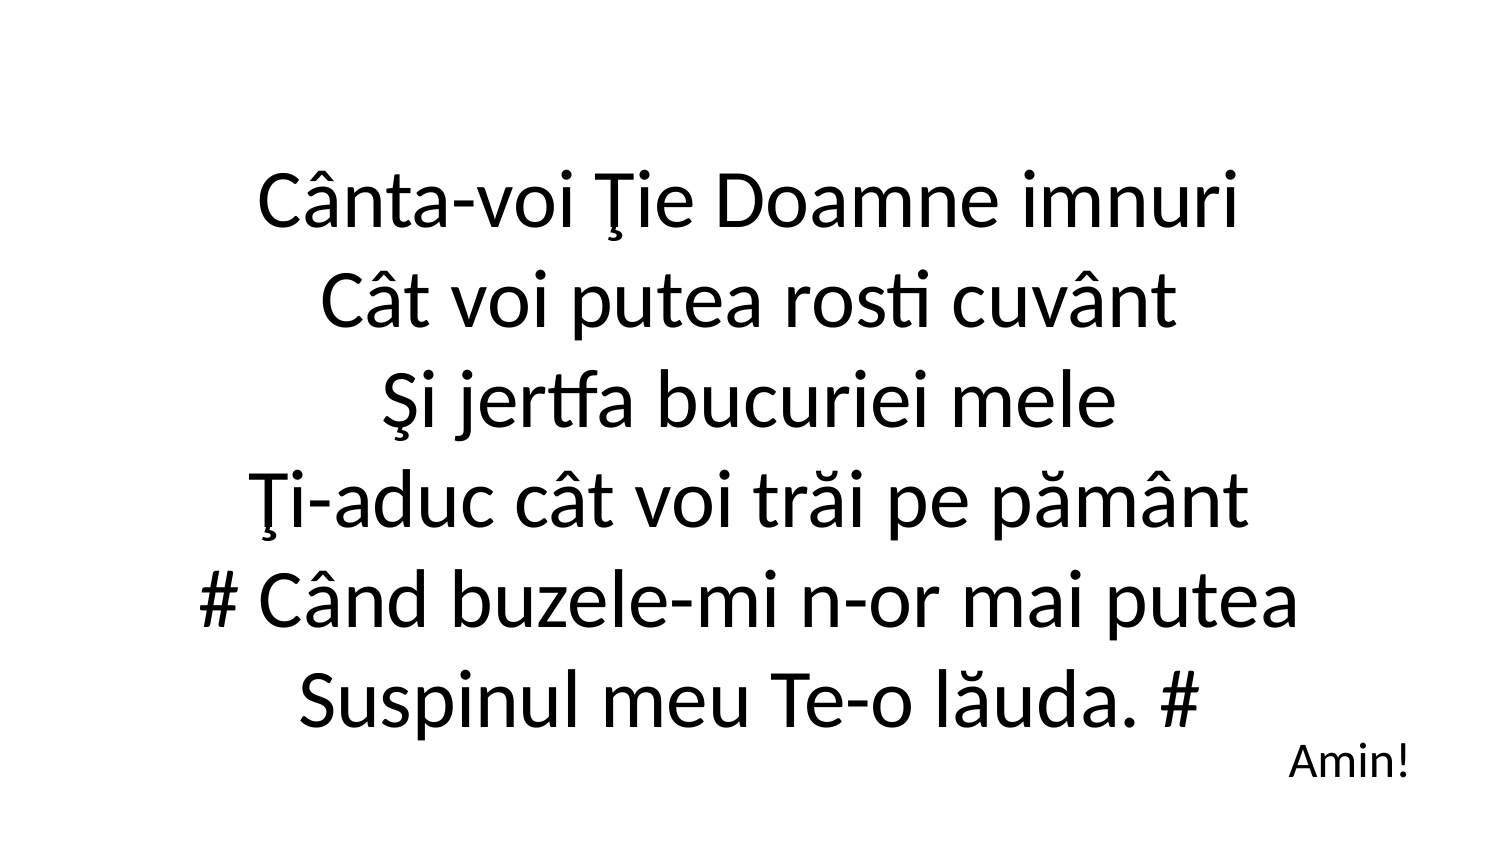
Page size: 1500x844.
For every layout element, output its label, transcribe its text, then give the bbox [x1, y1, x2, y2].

text_box Amin! [1273, 674, 1427, 795]
text_box Cânta-voi Ţie Doamne imnuri Cât voi putea rosti cuvânt Şi jertfa bucuriei mele Ţi-aduc cât voi trăi pe pământ # Când buzele-mi n-or mai putea Suspinul meu Te-o lăuda. # [183, 92, 1317, 752]
